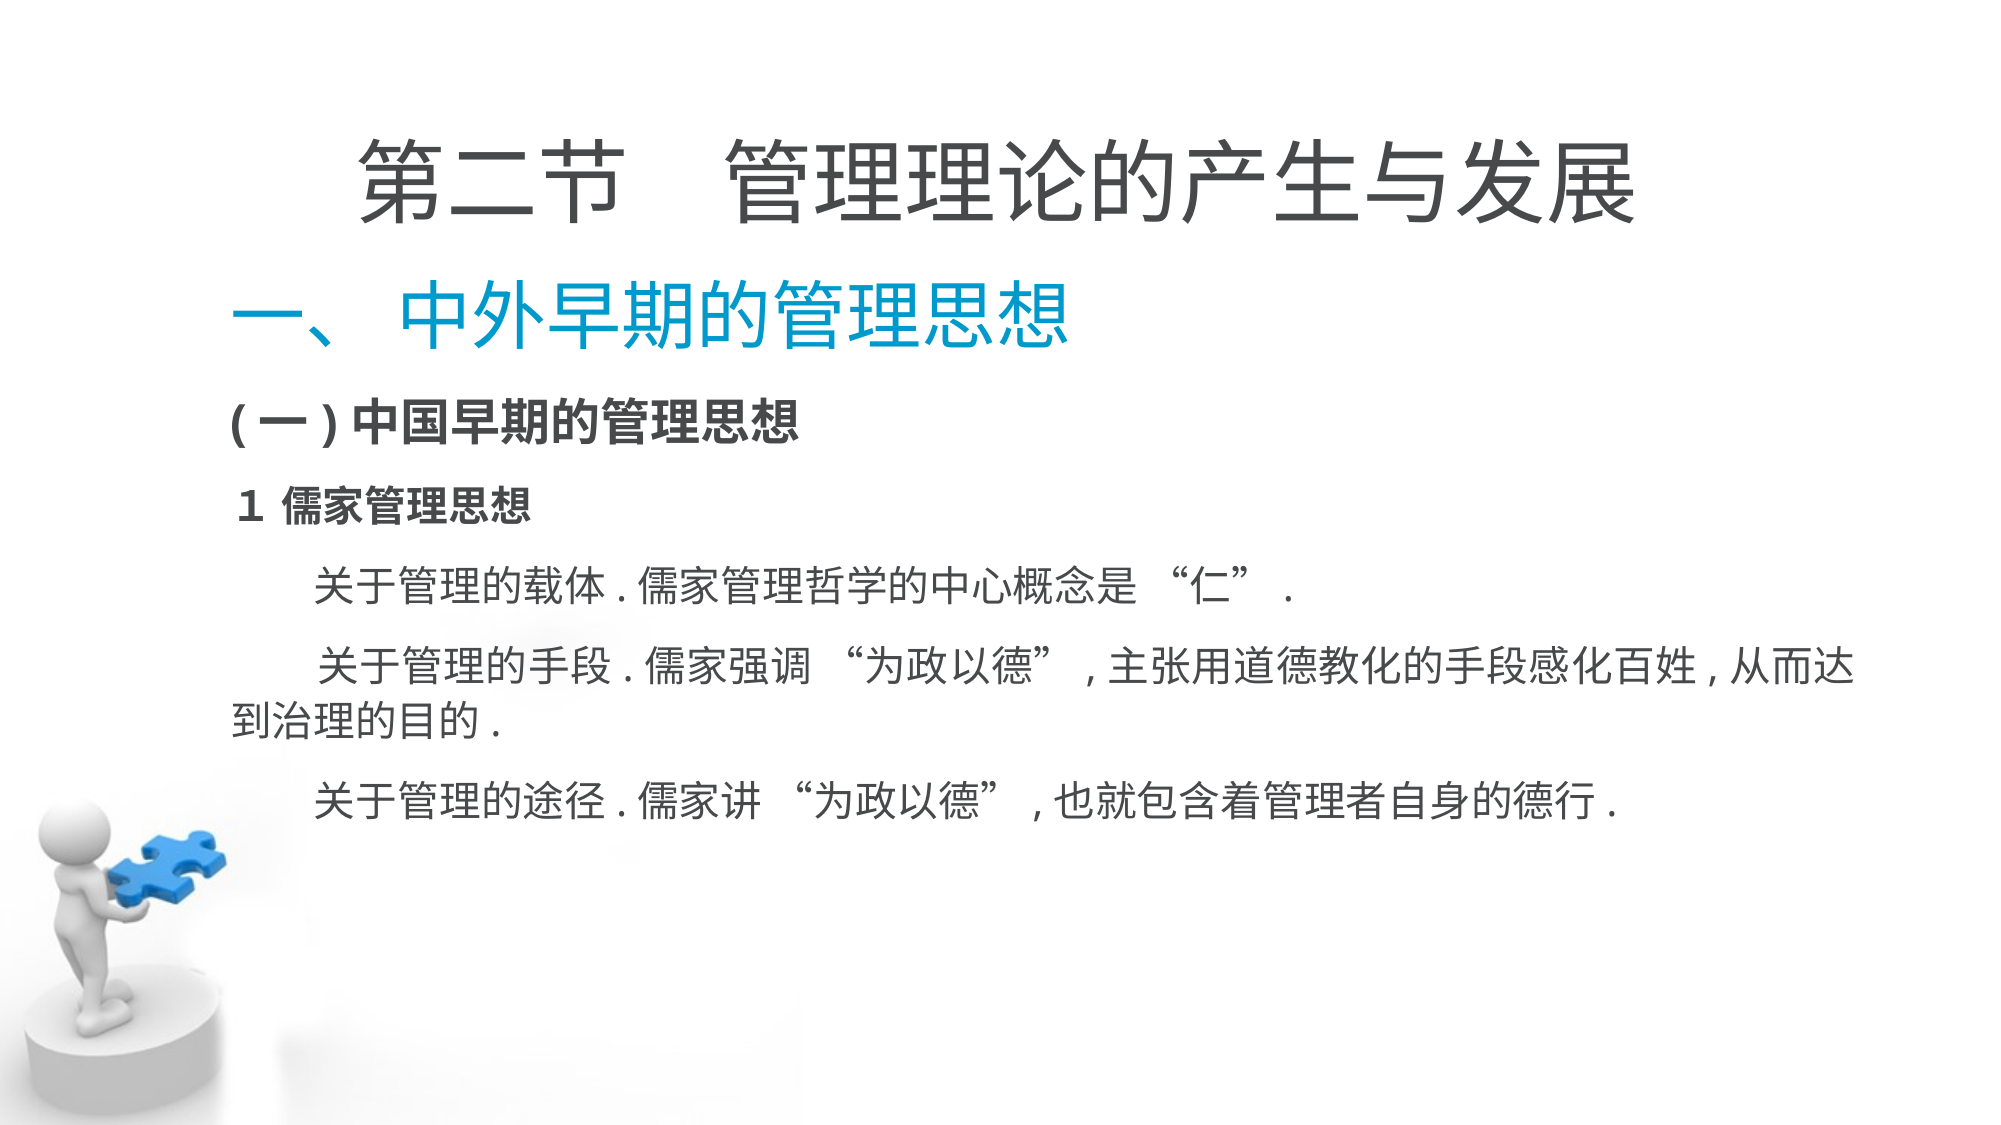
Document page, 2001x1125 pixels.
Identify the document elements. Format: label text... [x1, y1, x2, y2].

title 第二节 管理理论的产生与发展 [214, 121, 1871, 252]
list 一、 中外早期的管理思想 (一)中国早期的管理思想 １ 儒家管理思想 关于管理的载体.儒家管理哲学的中心概念是 “仁”. 关于管理的手段.儒家强调 “为政以德”,主张用道德教化的手段感化百姓,从而达 到治理的目的. 关于管理的途径.儒家讲 “为政以德”,也就包含着管理者自身的德行. [214, 252, 1871, 1023]
picture [0, 383, 1296, 1125]
